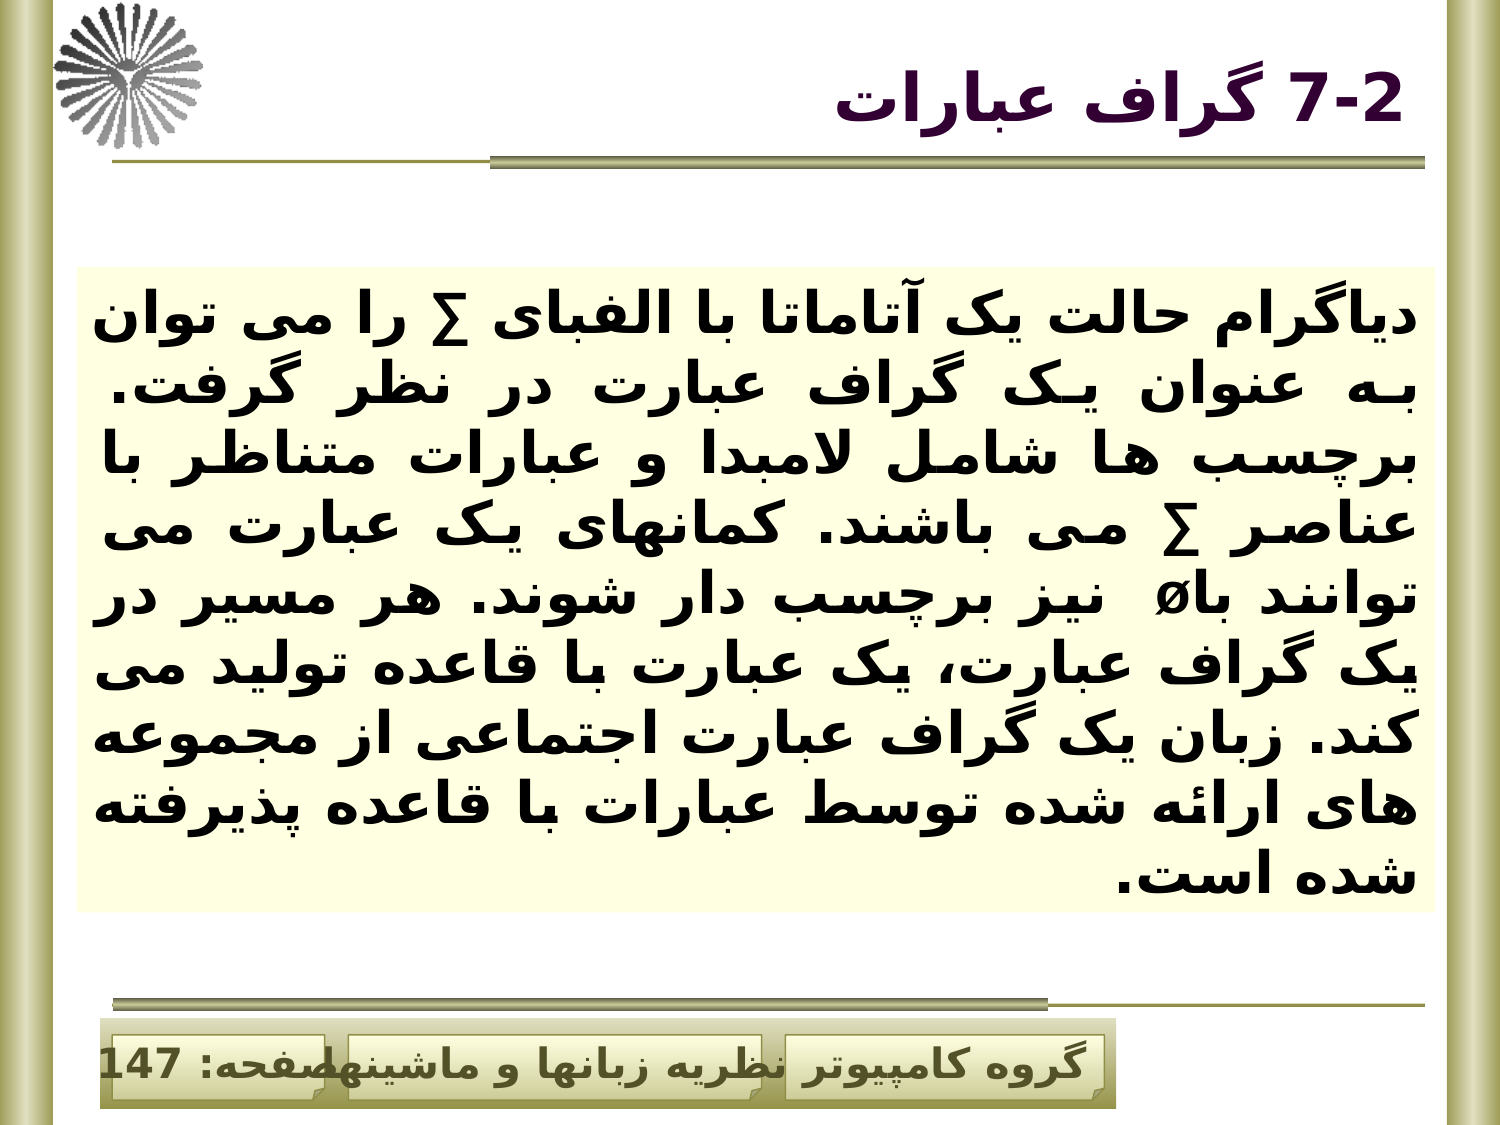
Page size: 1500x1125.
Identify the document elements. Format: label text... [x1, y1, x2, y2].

title 7-2 گراف عبارات [147, 42, 1423, 147]
text_box دیاگرام حالت یک آتاماتا با الفبای ∑ را می توان به عنوان یک گراف عبارت در نظر گرفت. برچسب ها شامل لامبدا و عبارات متناظر با عناصر ∑ می باشند. کمانهای یک عبارت می توانند باø نیز برچسب دار شوند. هر مسیر در یک گراف عبارت، یک عبارت با قاعده تولید می کند. زبان یک گراف عبارت اجتماعی از مجموعه های ارائه شده توسط عبارات با قاعده پذیرفته شده است. [76, 267, 1436, 913]
